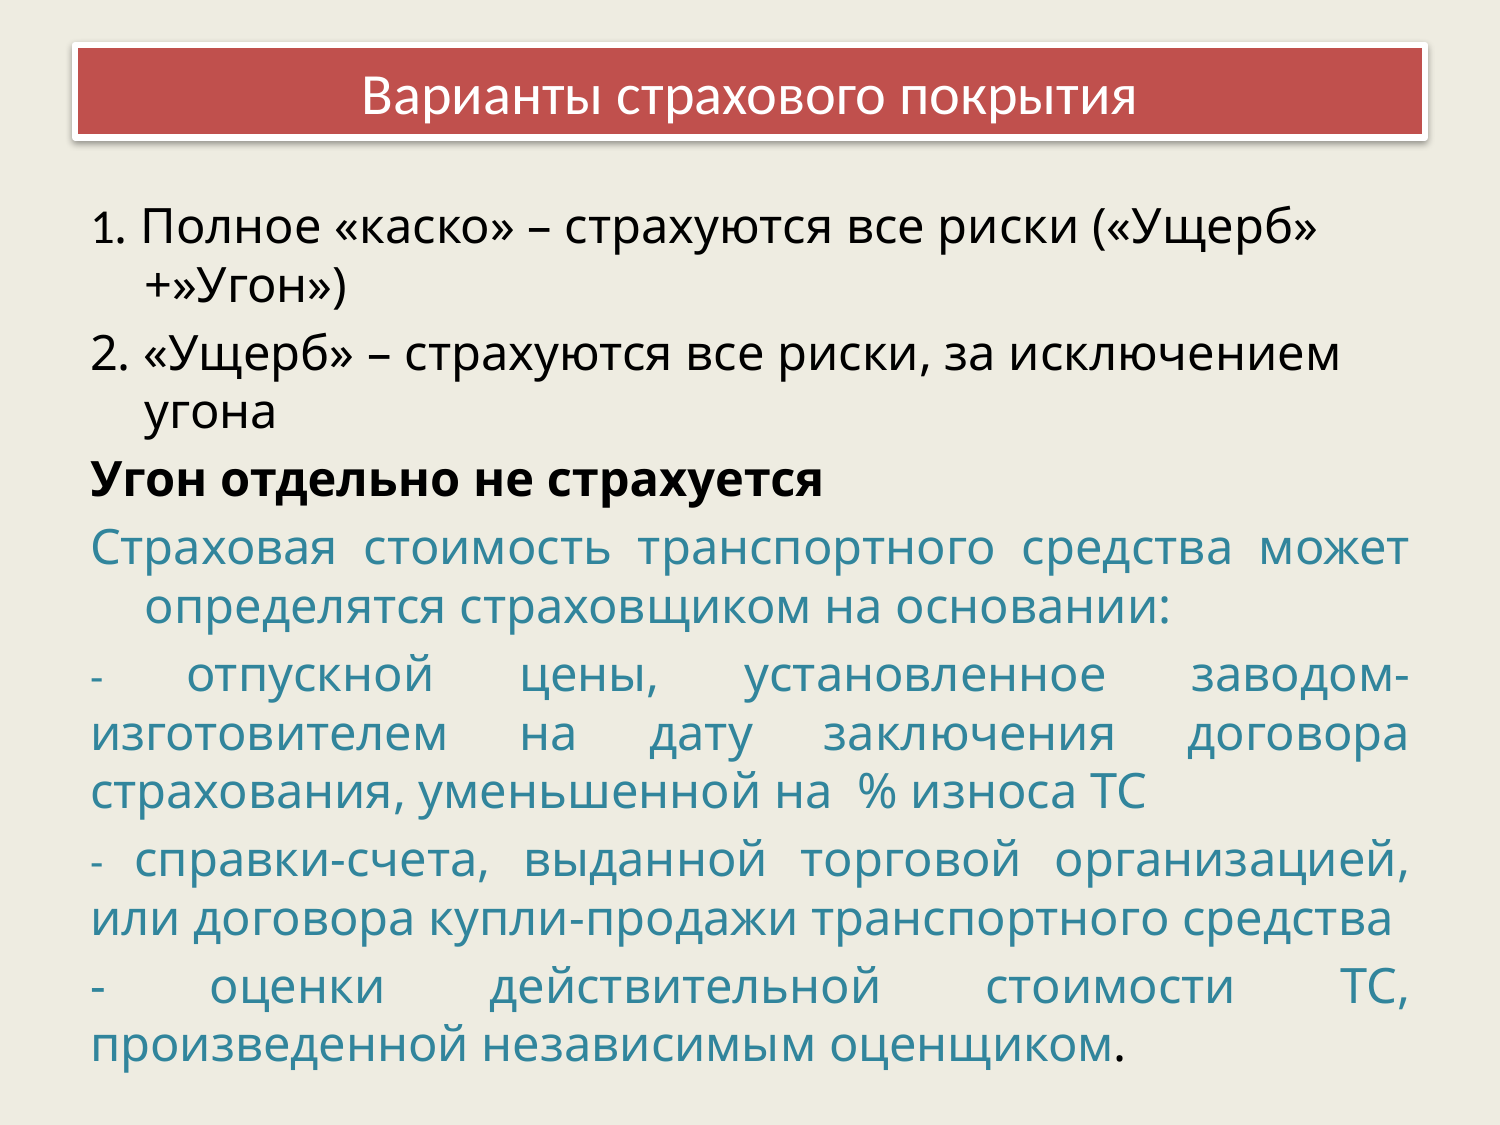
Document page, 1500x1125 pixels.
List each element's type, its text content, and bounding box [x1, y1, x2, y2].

title Варианты страхового покрытия [72, 42, 1428, 141]
list 1. Полное «каско» – страхуются все риски («Ущерб» +»Угон») 2. «Ущерб» – страхуются все риски, за исключением угона Угон отдельно не страхуется Страховая стоимость транспортного средства может определятся страховщиком на основании: - отпускной цены, установленное заводом-изготовителем на дату заключения договора страхования, уменьшенной на % износа ТС - справки-счета, выданной торговой организацией, или договора купли-продажи транспортного средства - оценки действительной стоимости ТС, произведенной независимым оценщиком. [75, 187, 1425, 1125]
